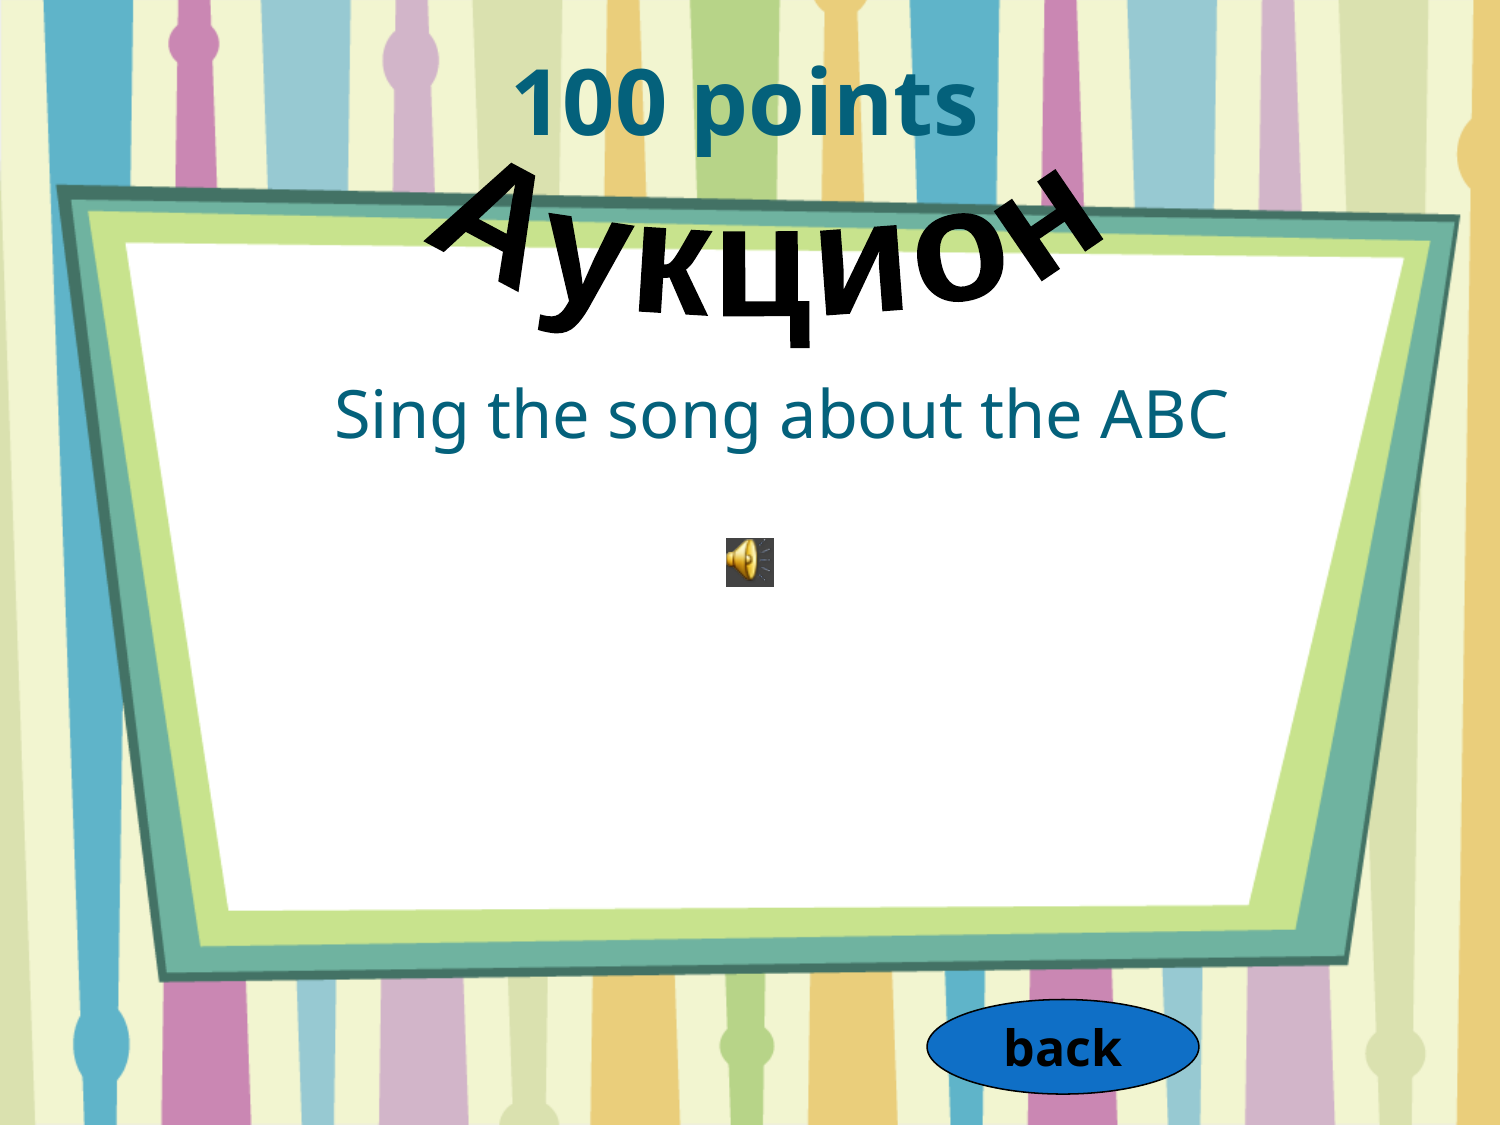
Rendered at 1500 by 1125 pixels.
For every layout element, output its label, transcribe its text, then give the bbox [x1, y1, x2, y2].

title 100 points [466, 0, 1024, 198]
picture [0, 0, 1500, 1125]
list Sing the song about the ABC [218, 373, 1330, 611]
text_box back [927, 999, 1199, 1095]
